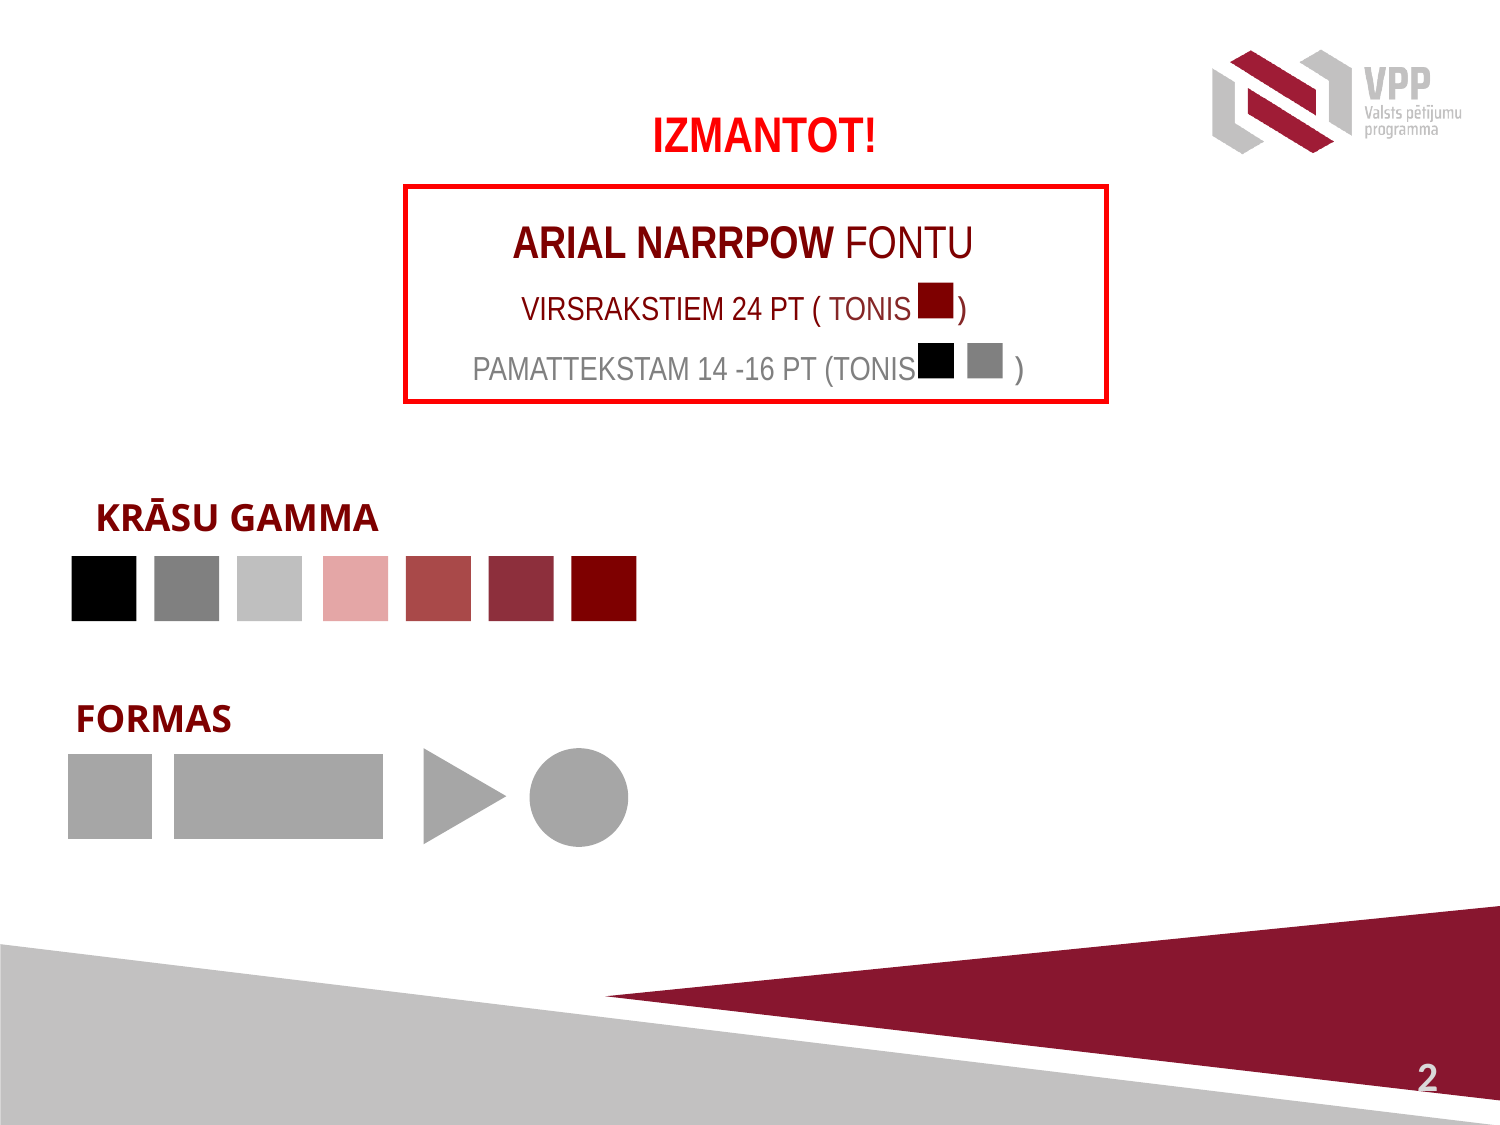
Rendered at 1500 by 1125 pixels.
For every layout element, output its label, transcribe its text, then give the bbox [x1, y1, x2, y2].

text_box [570, 555, 638, 622]
text_box [70, 555, 137, 622]
text_box FORMAS [60, 664, 257, 748]
text_box IZMANTOT! [637, 95, 893, 171]
text_box [236, 555, 303, 622]
text_box [488, 555, 555, 622]
text_box [322, 555, 389, 622]
text_box KRĀSU GAMMA [80, 464, 395, 547]
text_box [68, 754, 152, 839]
text_box [422, 746, 509, 847]
text_box [405, 185, 1108, 403]
text_box [528, 747, 630, 848]
text_box [174, 754, 383, 839]
text_box [153, 555, 220, 622]
picture [1178, 26, 1493, 172]
text_box [405, 555, 472, 622]
text_box ARIAL NARRPOW FONTU VIRSRAKSTIEM 24 PT ( TONIS ) PAMATTEKSTAM 14 -16 PT (TONIS ) [195, 142, 1302, 259]
picture [0, 905, 1500, 1125]
